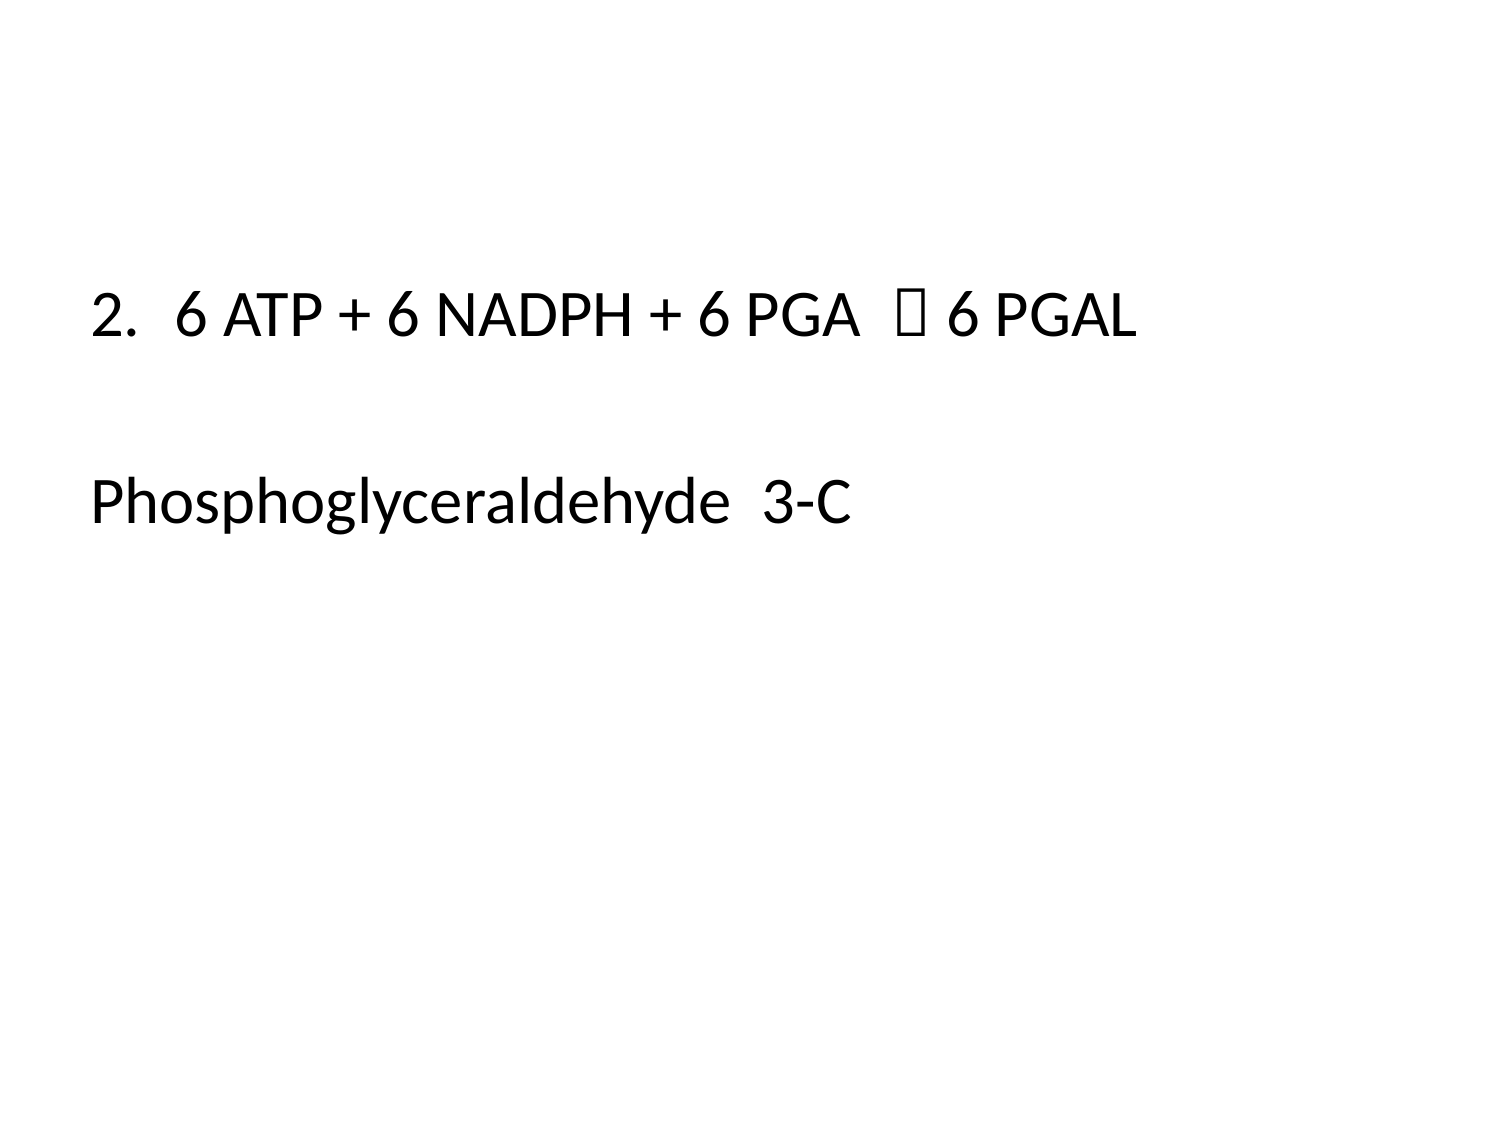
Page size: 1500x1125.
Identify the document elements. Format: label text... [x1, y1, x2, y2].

list 6 ATP + 6 NADPH + 6 PGA  6 PGAL Phosphoglyceraldehyde 3-C [75, 262, 1425, 1005]
